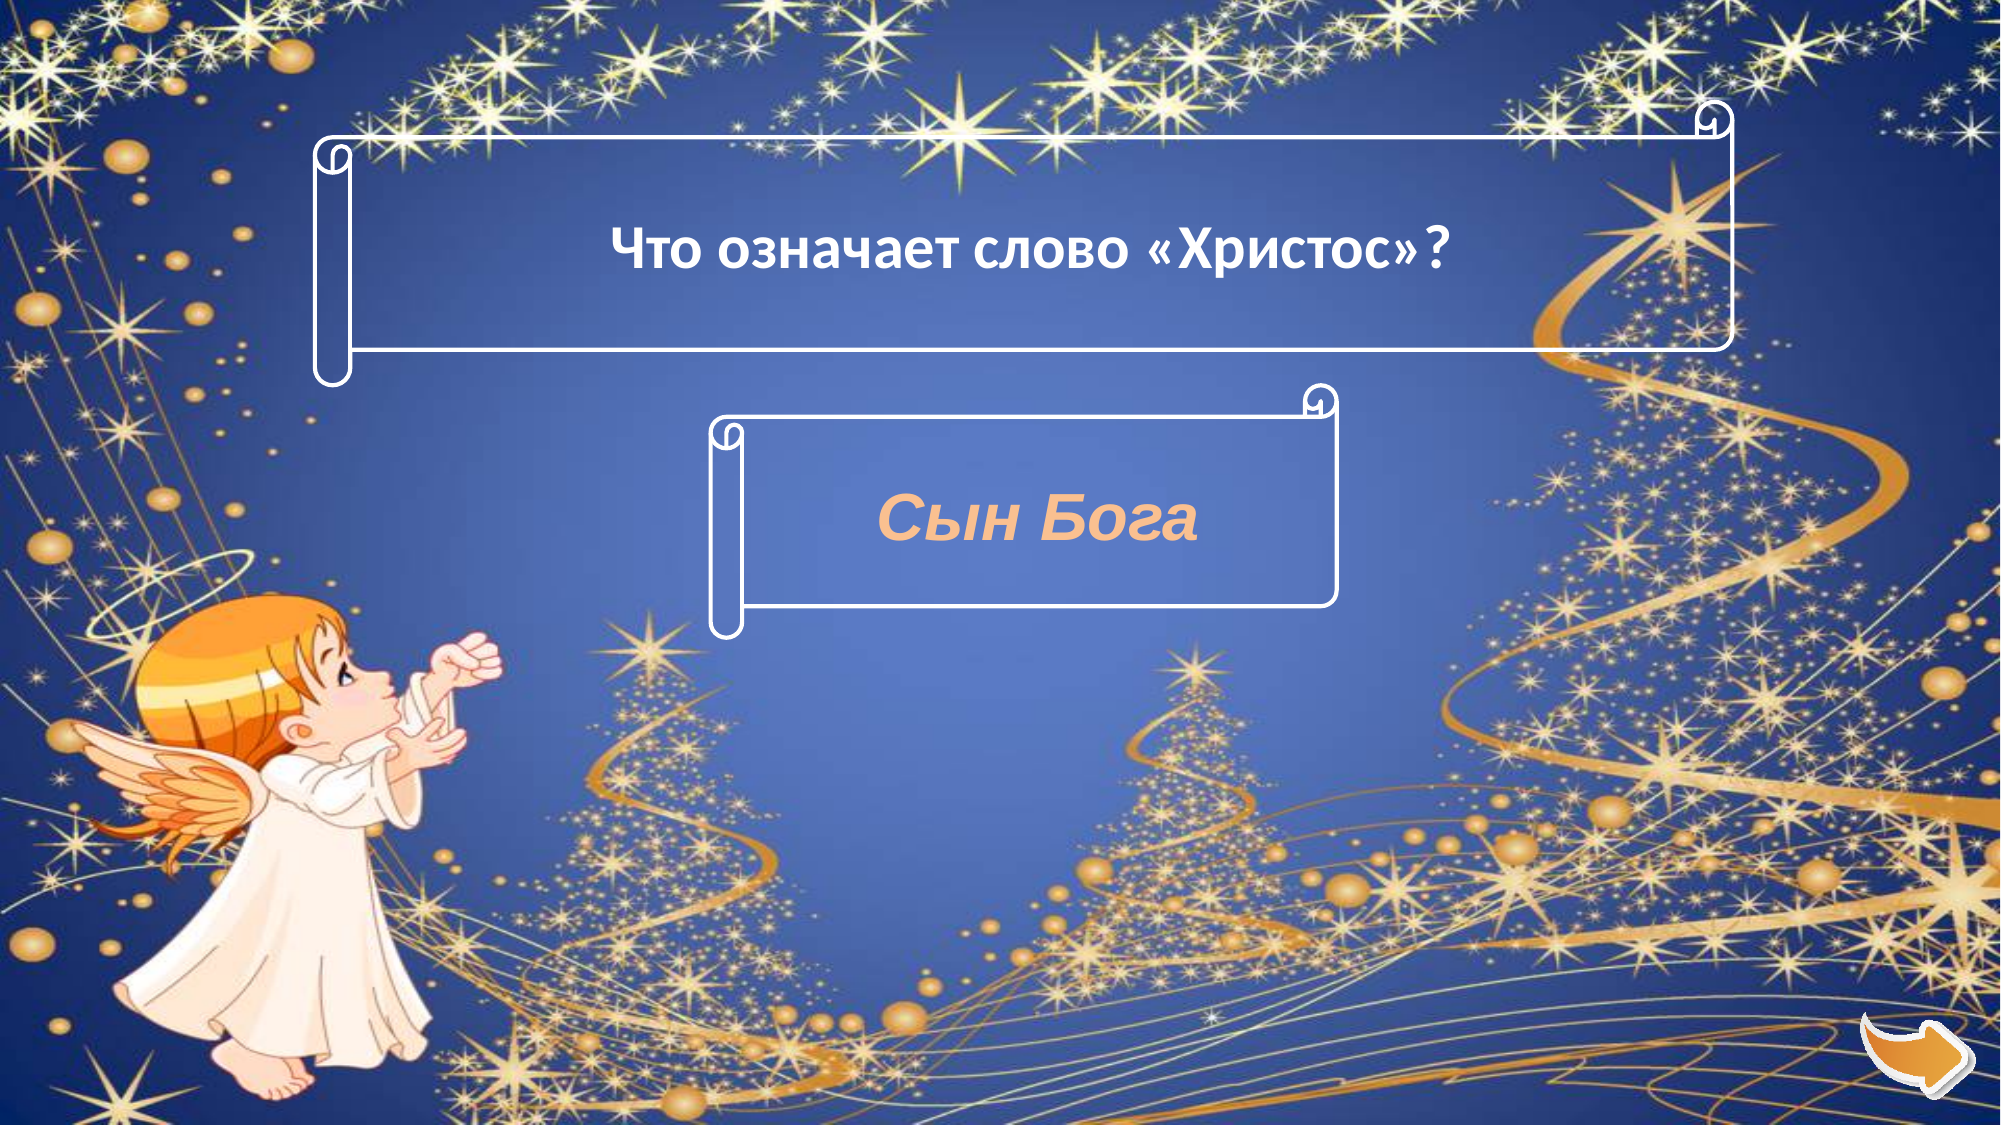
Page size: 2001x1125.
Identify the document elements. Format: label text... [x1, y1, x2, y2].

text_box Сын Бога [740, 466, 1337, 561]
text_box [708, 383, 1339, 640]
picture [0, 0, 2001, 1125]
text_box Что означает слово «Христос»? [312, 99, 1735, 388]
